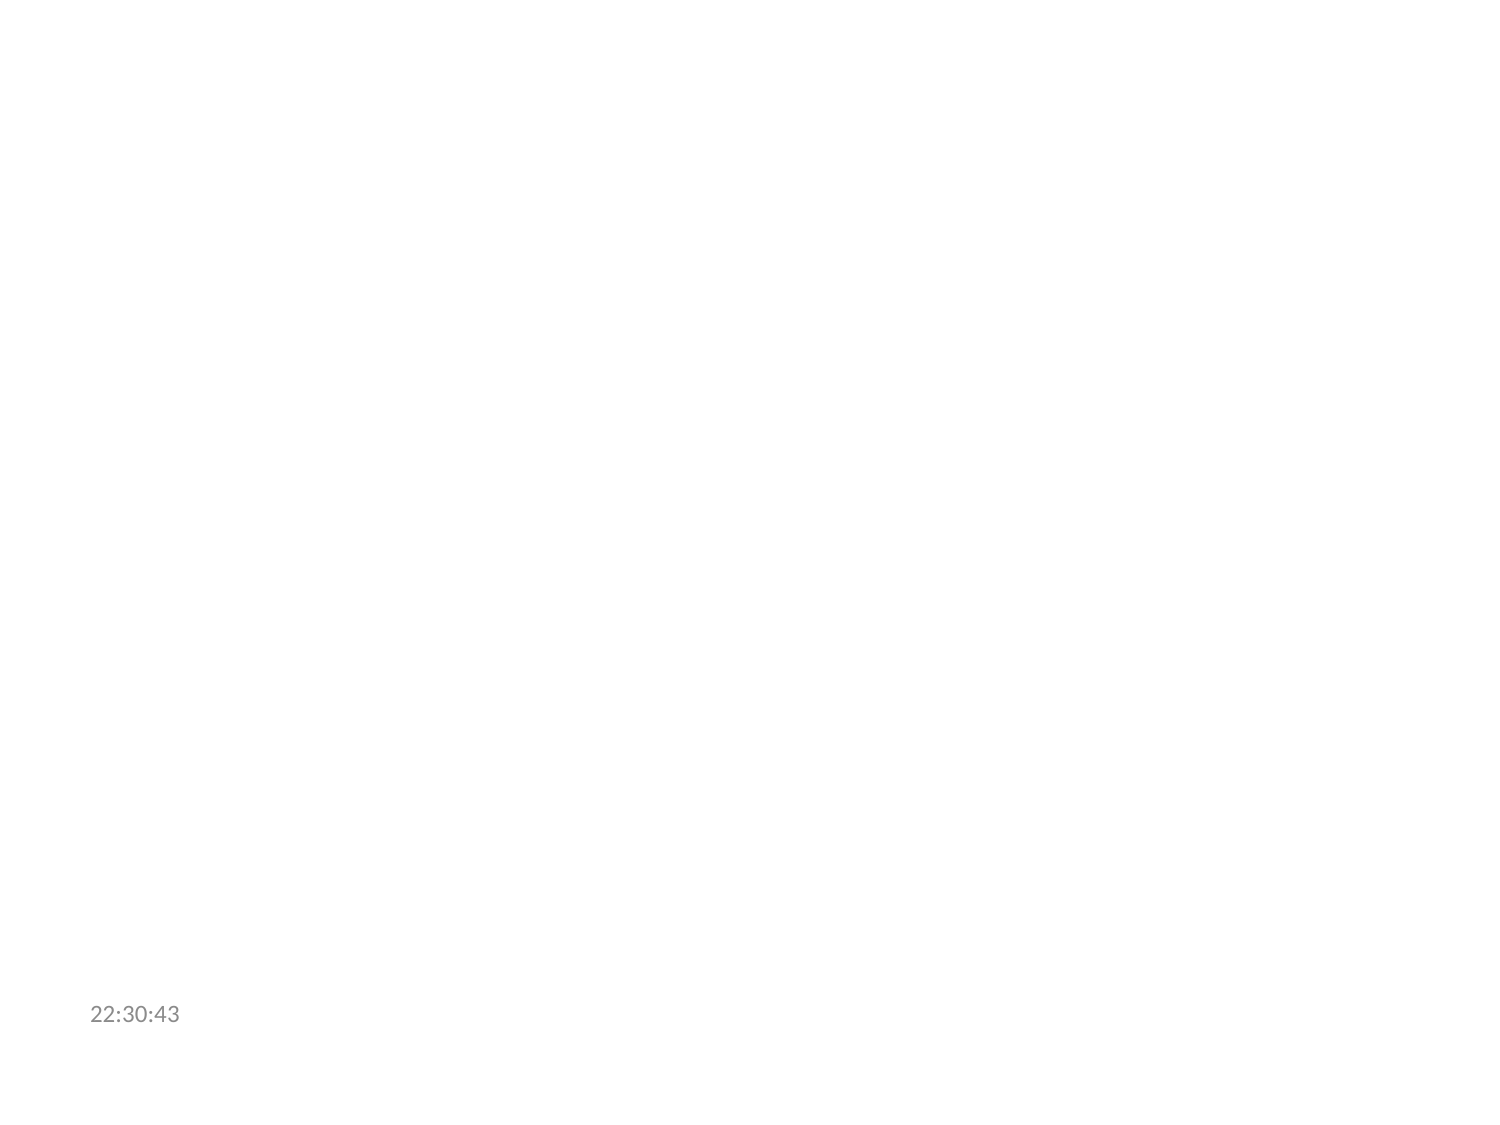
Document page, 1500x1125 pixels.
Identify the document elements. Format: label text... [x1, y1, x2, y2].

text_box 15:35:09 [75, 982, 425, 1043]
